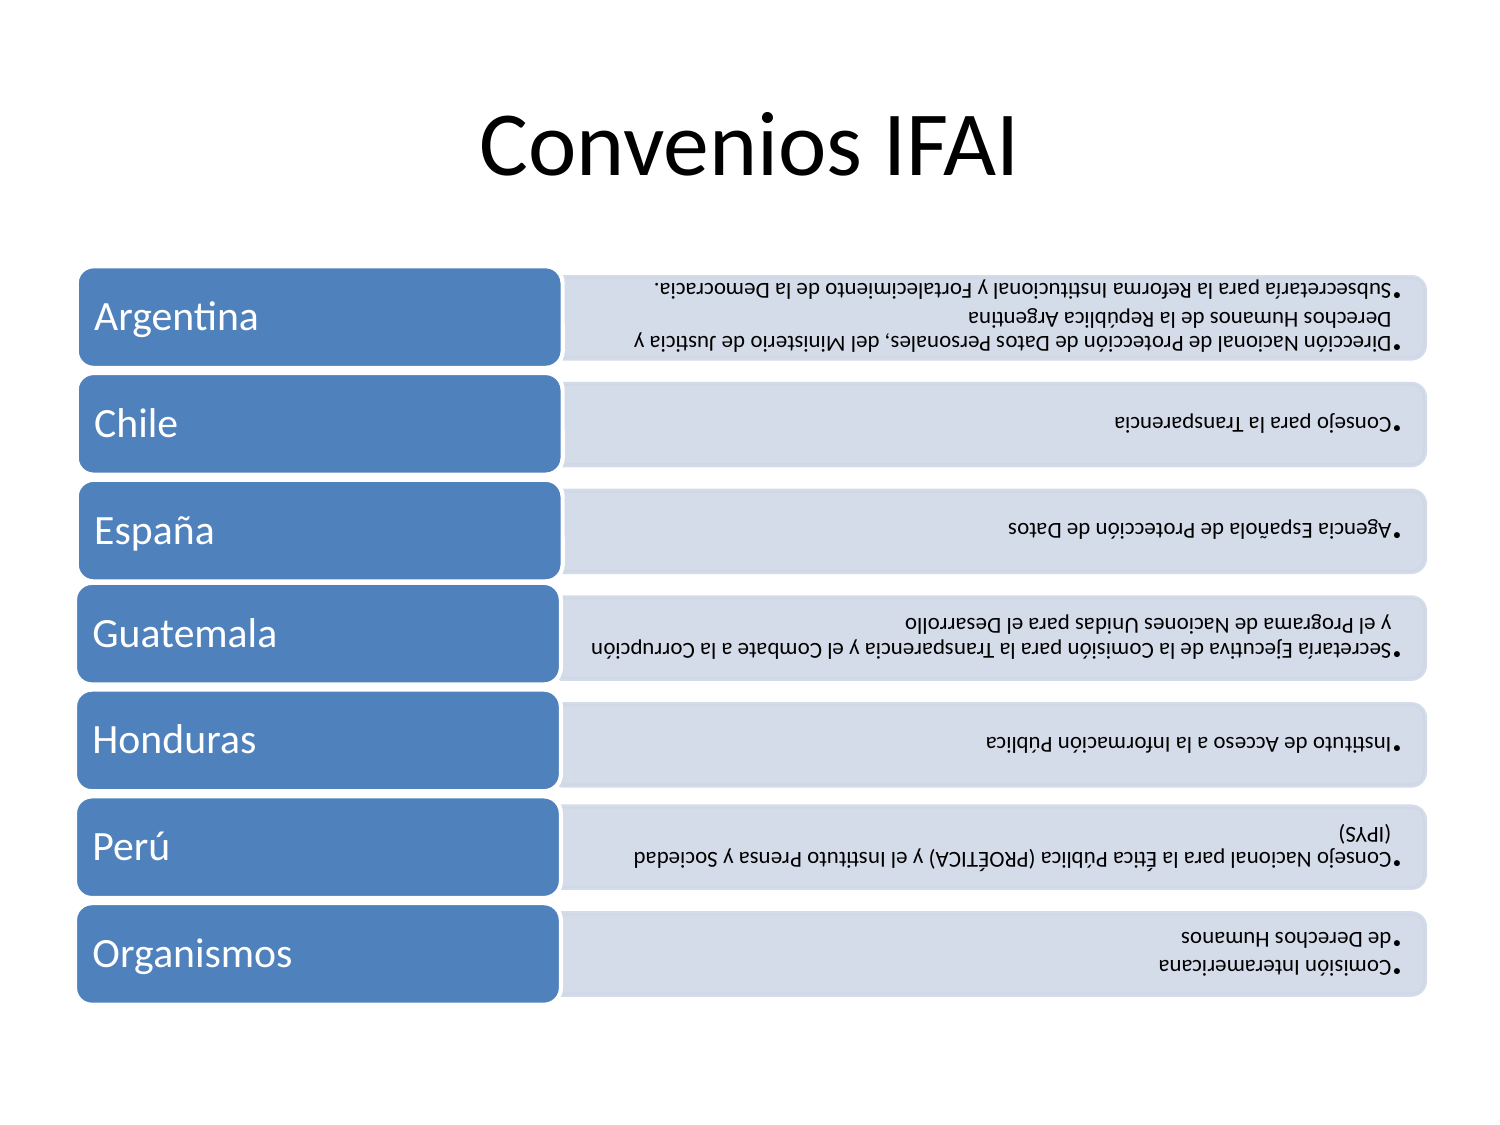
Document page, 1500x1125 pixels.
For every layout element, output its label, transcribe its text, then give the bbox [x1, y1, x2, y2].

title Convenios IFAI [75, 45, 1425, 233]
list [74, 262, 1426, 1006]
